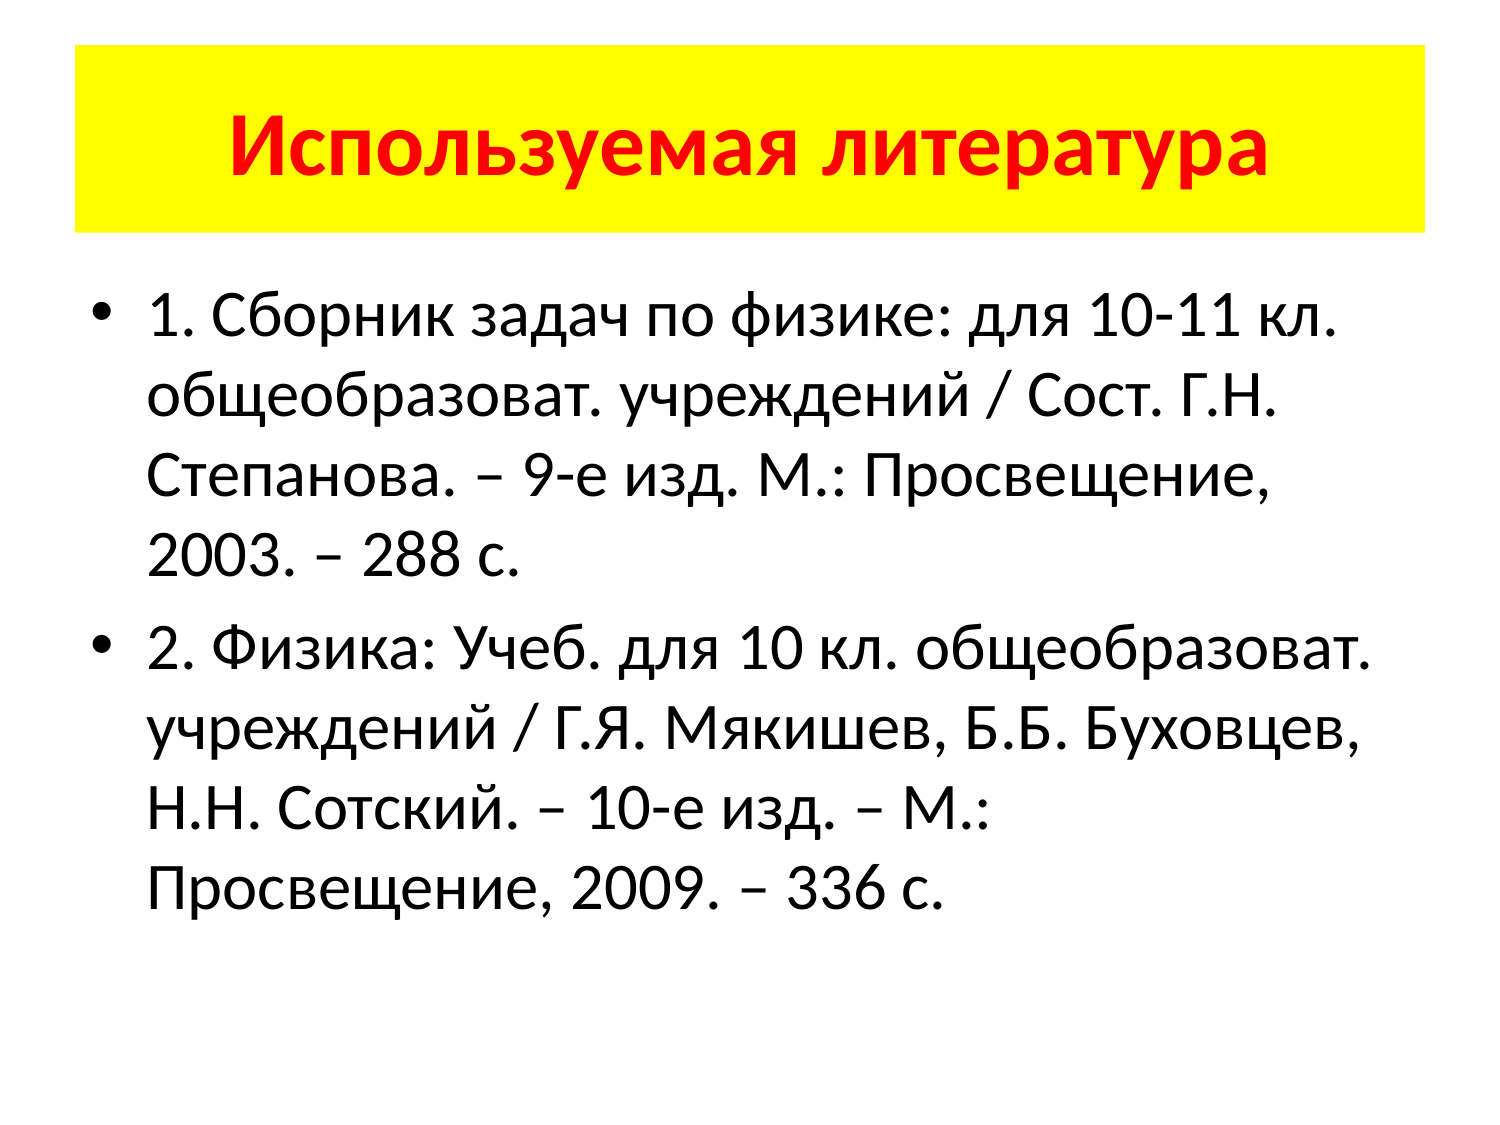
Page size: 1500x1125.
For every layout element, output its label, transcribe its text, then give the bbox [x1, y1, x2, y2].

title Используемая литература [75, 45, 1425, 233]
list 1. Сборник задач по физике: для 10-11 кл. общеобразоват. учреждений / Сост. Г.Н. Степанова. – 9-е изд. М.: Просвещение, 2003. – 288 с. 2. Физика: Учеб. для 10 кл. общеобразоват. учреждений / Г.Я. Мякишев, Б.Б. Буховцев, Н.Н. Сотский. – 10-е изд. – М.: Просвещение, 2009. – 336 с. [75, 262, 1425, 1005]
